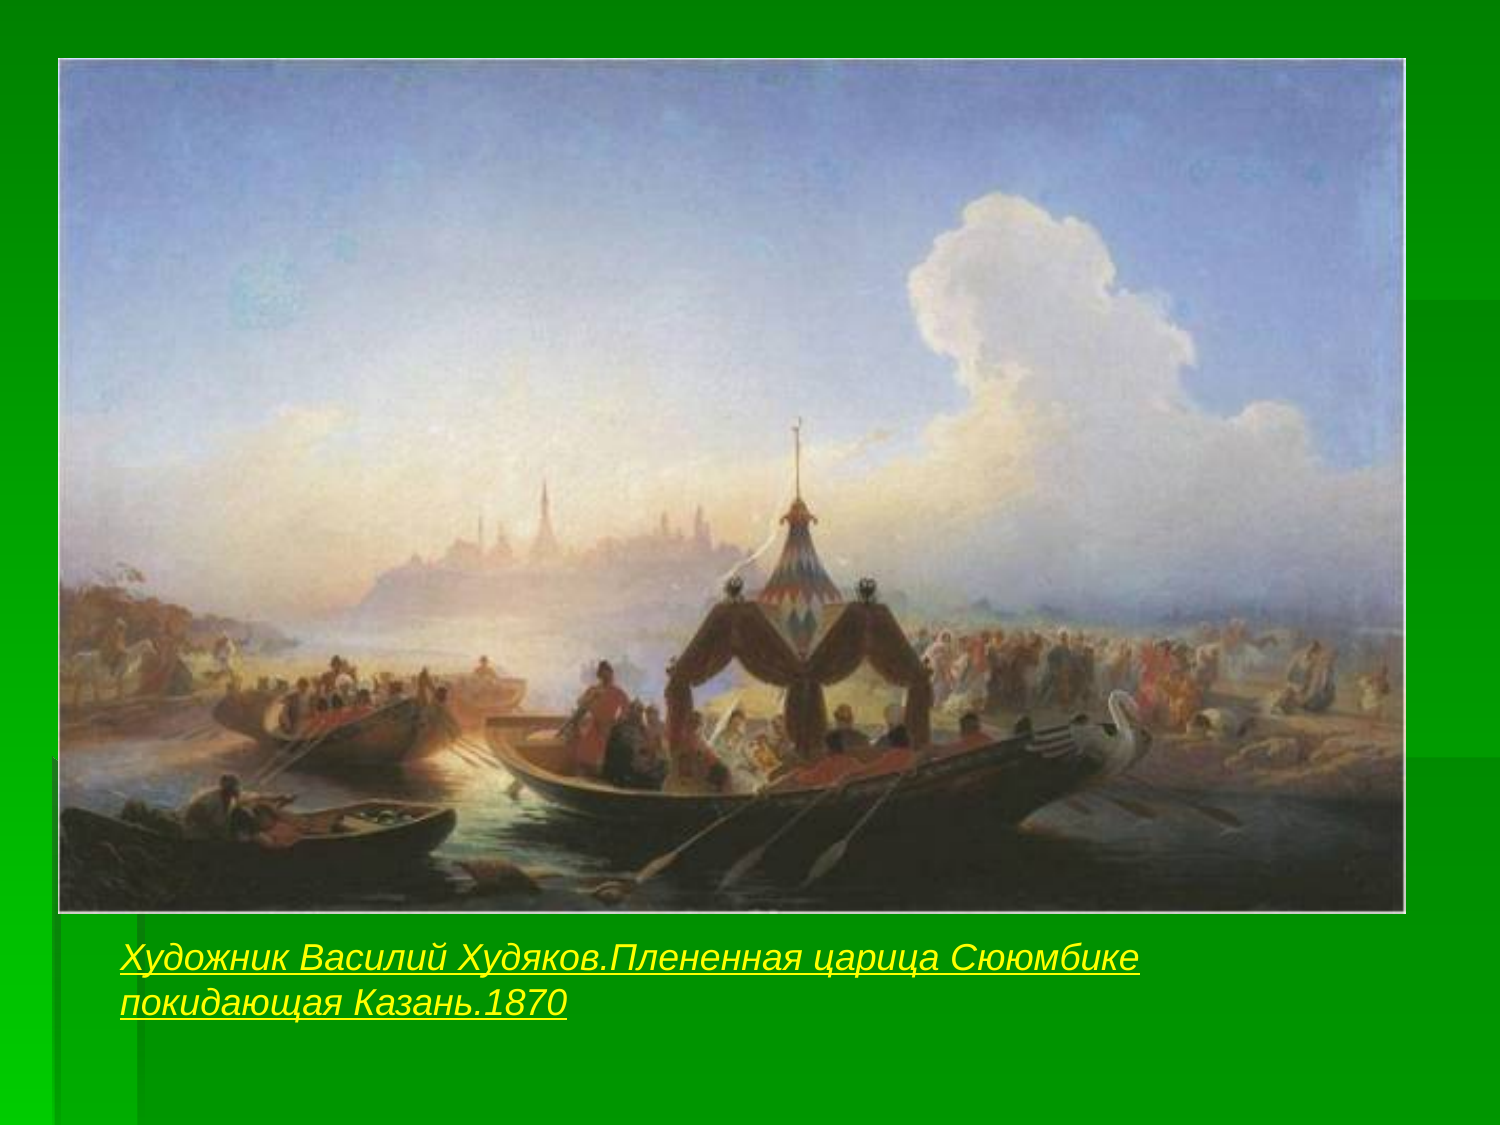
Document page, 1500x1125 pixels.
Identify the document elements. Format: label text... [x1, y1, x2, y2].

picture [58, 58, 1407, 914]
text_box Художник Василий Худяков.Плененная царица Сююмбике покидающая Казань.1870 [105, 925, 1372, 1031]
